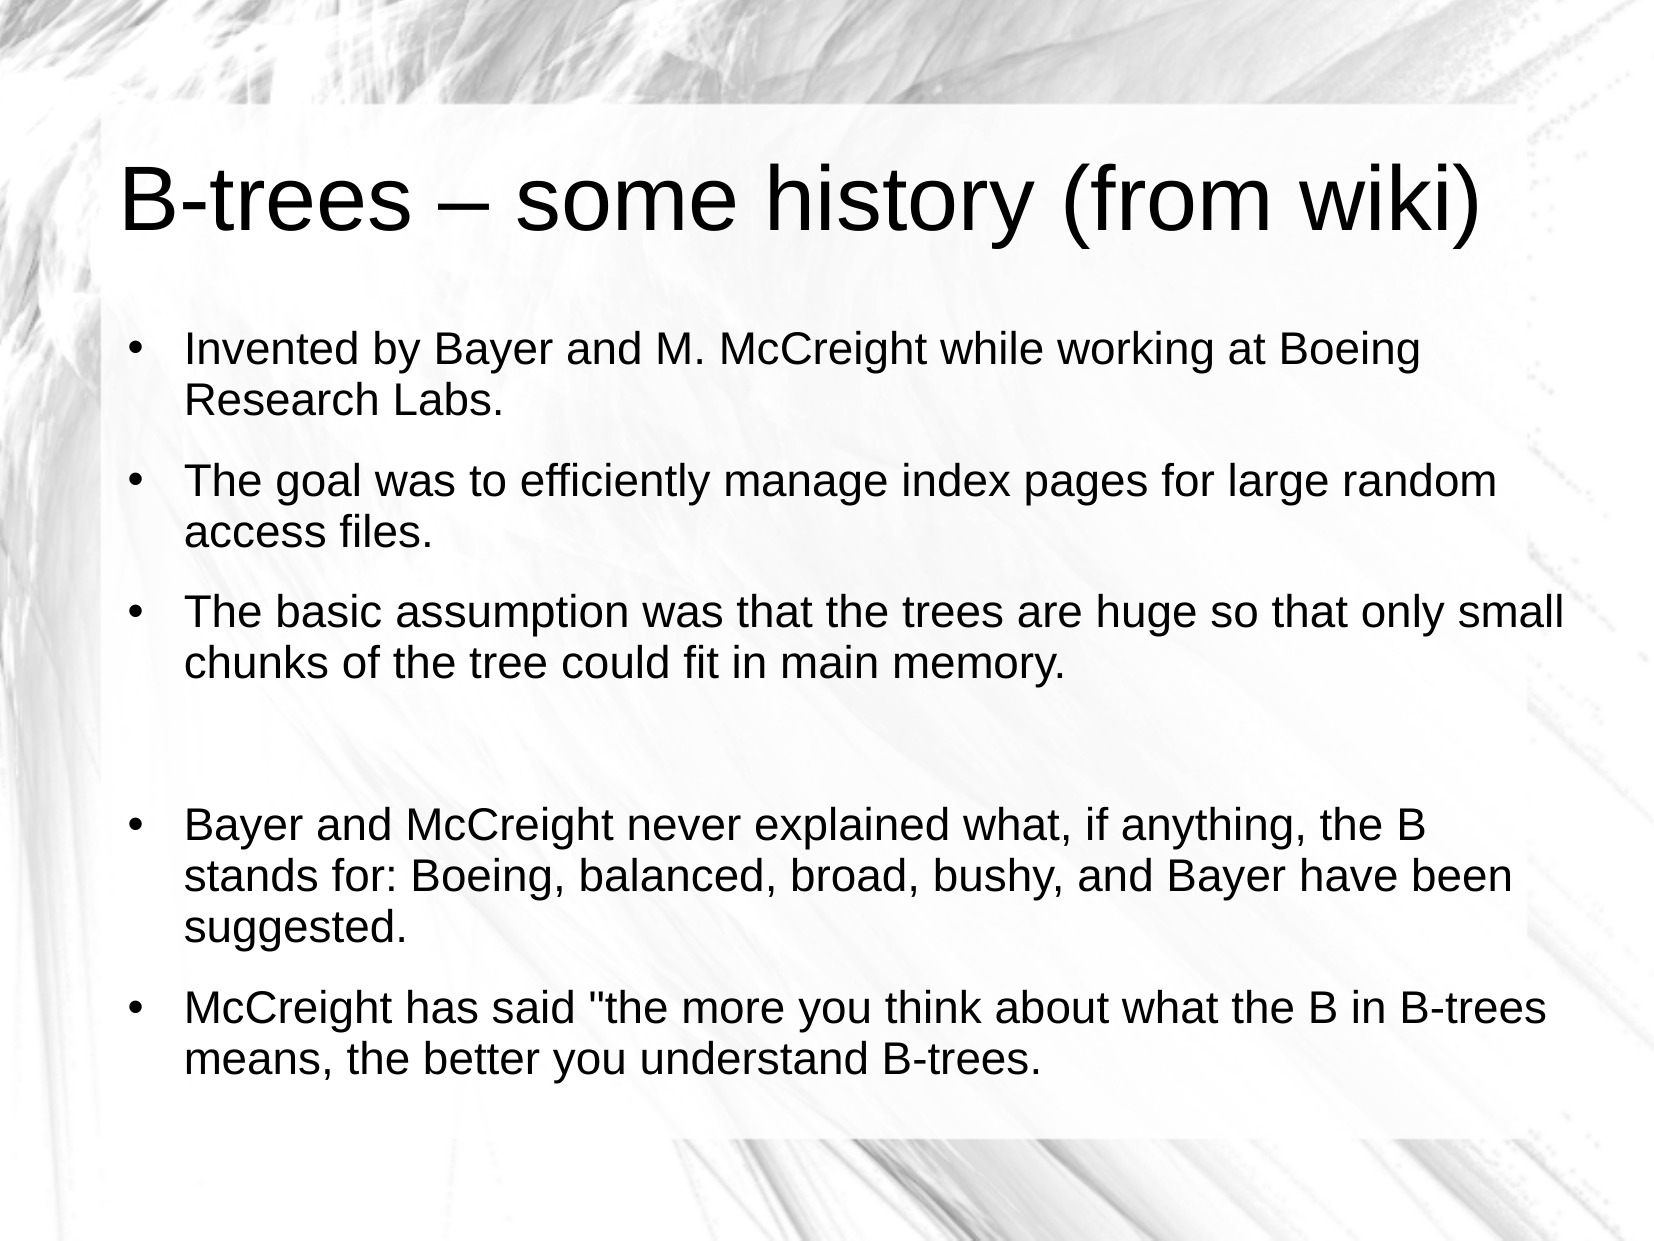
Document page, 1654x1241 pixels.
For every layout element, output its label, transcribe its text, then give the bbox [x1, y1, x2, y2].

picture [0, 0, 1654, 1241]
list Invented by Bayer and M. McCreight while working at Boeing Research Labs. The goal was to efficiently manage index pages for large random access files. The basic assumption was that the trees are huge so that only small chunks of the tree could fit in main memory. Bayer and McCreight never explained what, if anything, the B stands for: Boeing, balanced, broad, bushy, and Bayer have been suggested. McCreight has said "the more you think about what the B in B-trees means, the better you understand B-trees. [118, 319, 1571, 1109]
title B-trees – some history (from wiki) [118, 93, 1506, 299]
